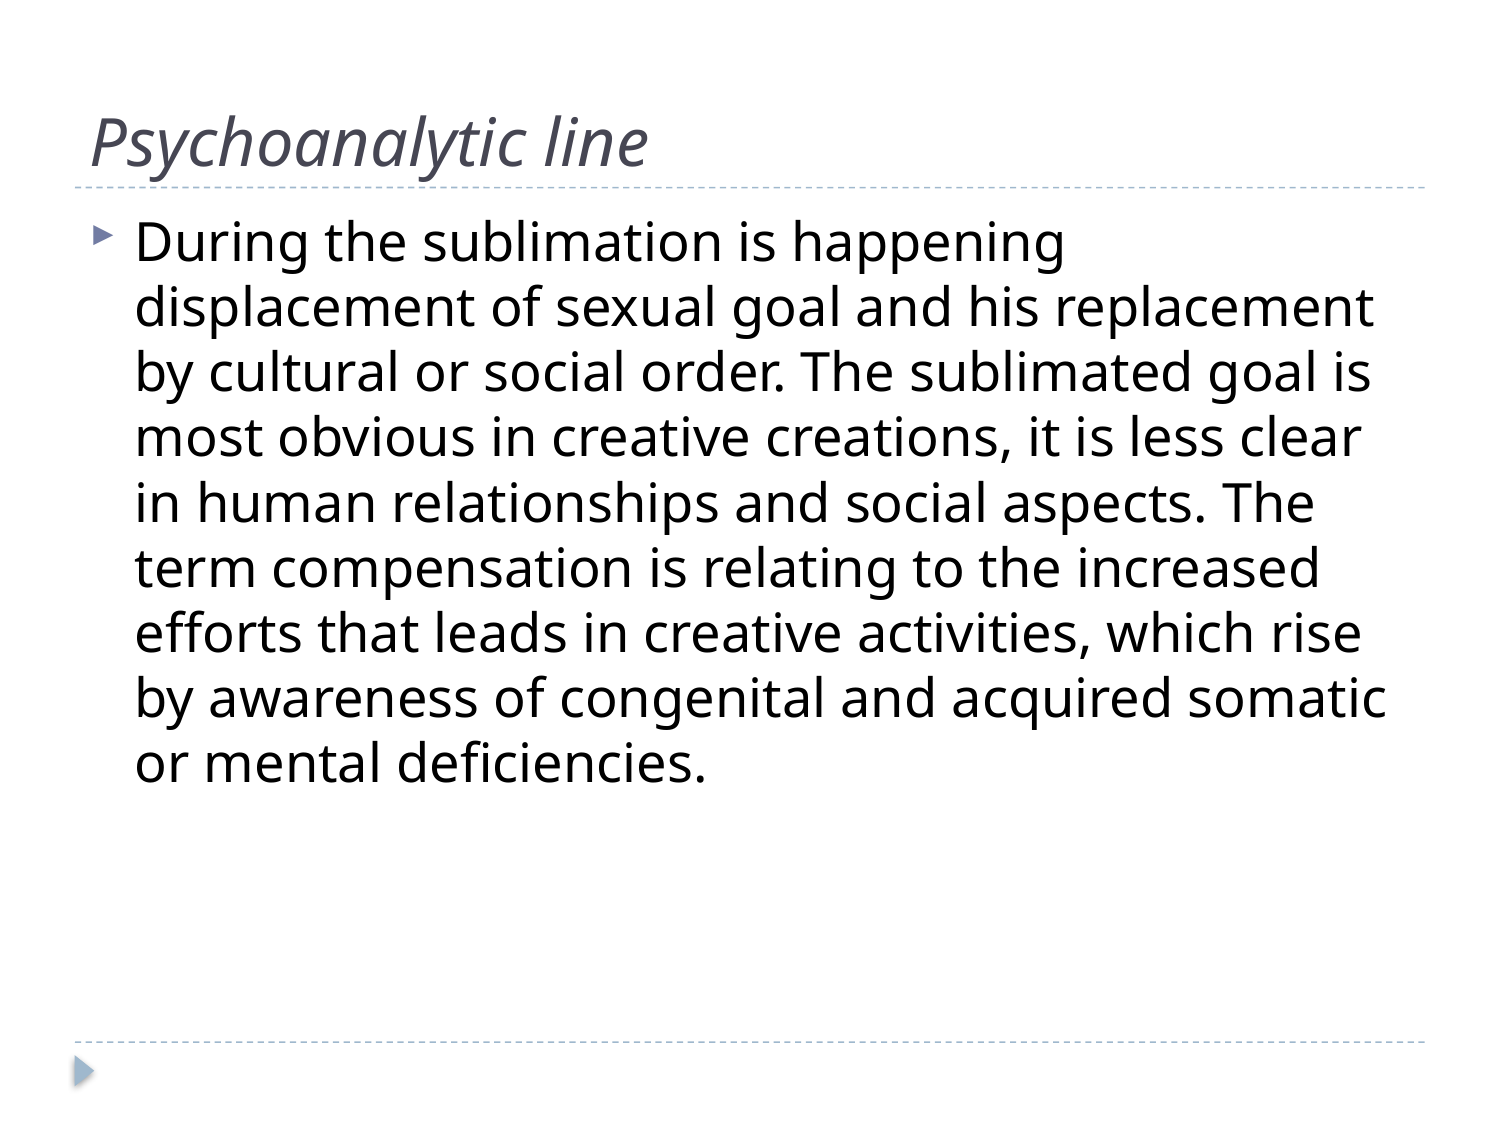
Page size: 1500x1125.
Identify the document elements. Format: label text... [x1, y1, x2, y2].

title Psychoanalytic line [75, 24, 1425, 188]
list During the sublimation is happening displacement of sexual goal and his replacement by cultural or social order. The sublimated goal is most obvious in creative creations, it is less clear in human relationships and social aspects. The term compensation is relating to the increased efforts that leads in creative activities, which rise by awareness of congenital and acquired somatic or mental deficiencies. [75, 200, 1425, 1010]
